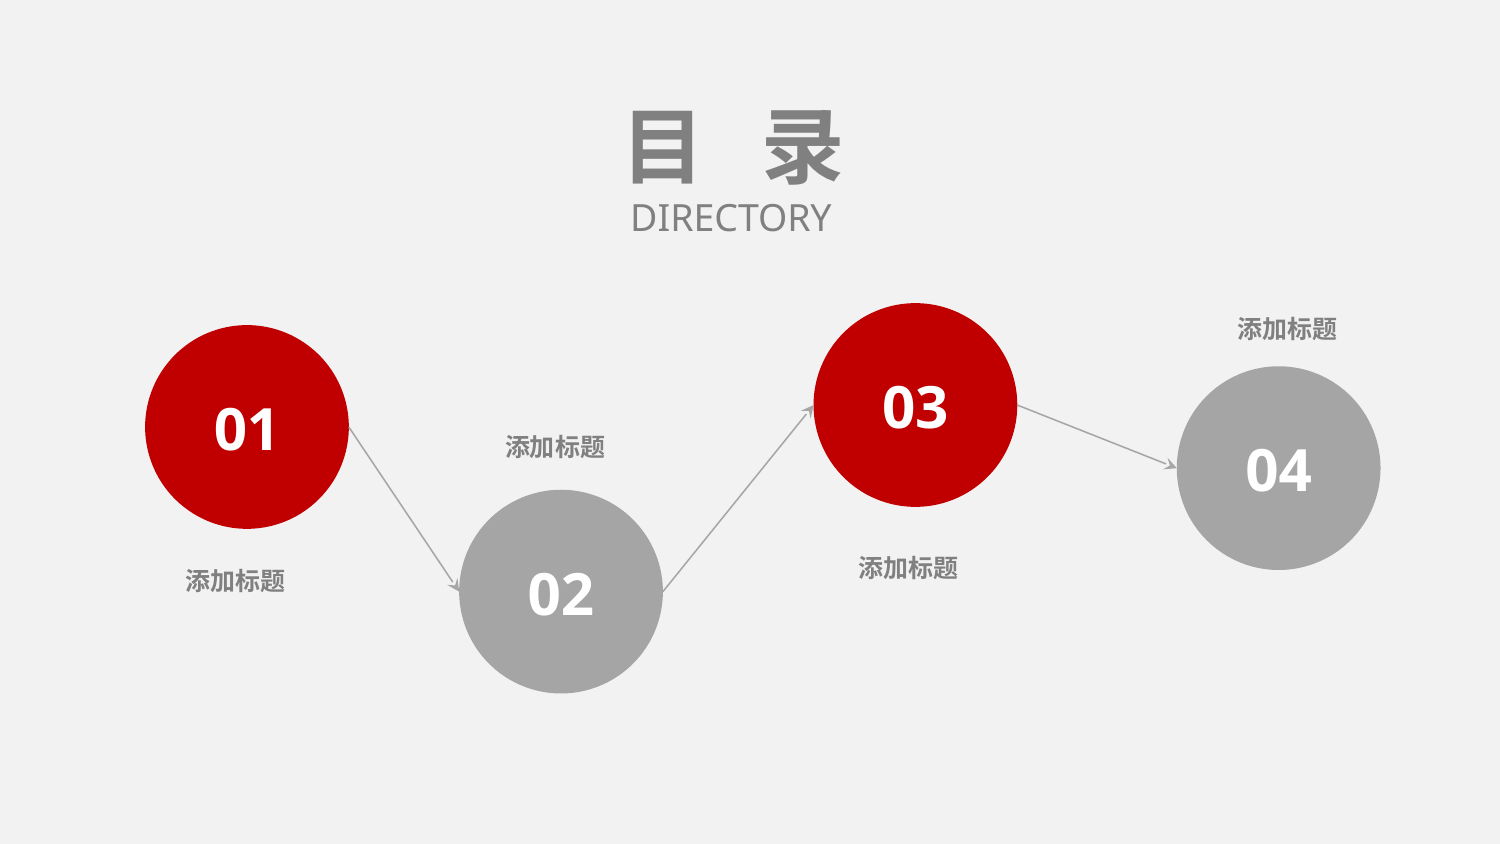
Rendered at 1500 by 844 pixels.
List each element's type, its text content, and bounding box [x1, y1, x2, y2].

text_box 02 [457, 487, 665, 696]
text_box 03 [811, 301, 1020, 509]
text_box 添加标题 [170, 542, 372, 603]
text_box DIRECTORY [619, 188, 843, 245]
text_box 01 [143, 323, 351, 531]
text_box 添加标题 [844, 529, 1046, 590]
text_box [348, 426, 460, 592]
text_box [662, 404, 814, 592]
text_box 04 [1175, 364, 1383, 573]
text_box 目 录 [610, 89, 856, 200]
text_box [1017, 404, 1177, 469]
text_box 添加标题 [1222, 290, 1424, 351]
text_box 添加标题 [490, 408, 658, 469]
